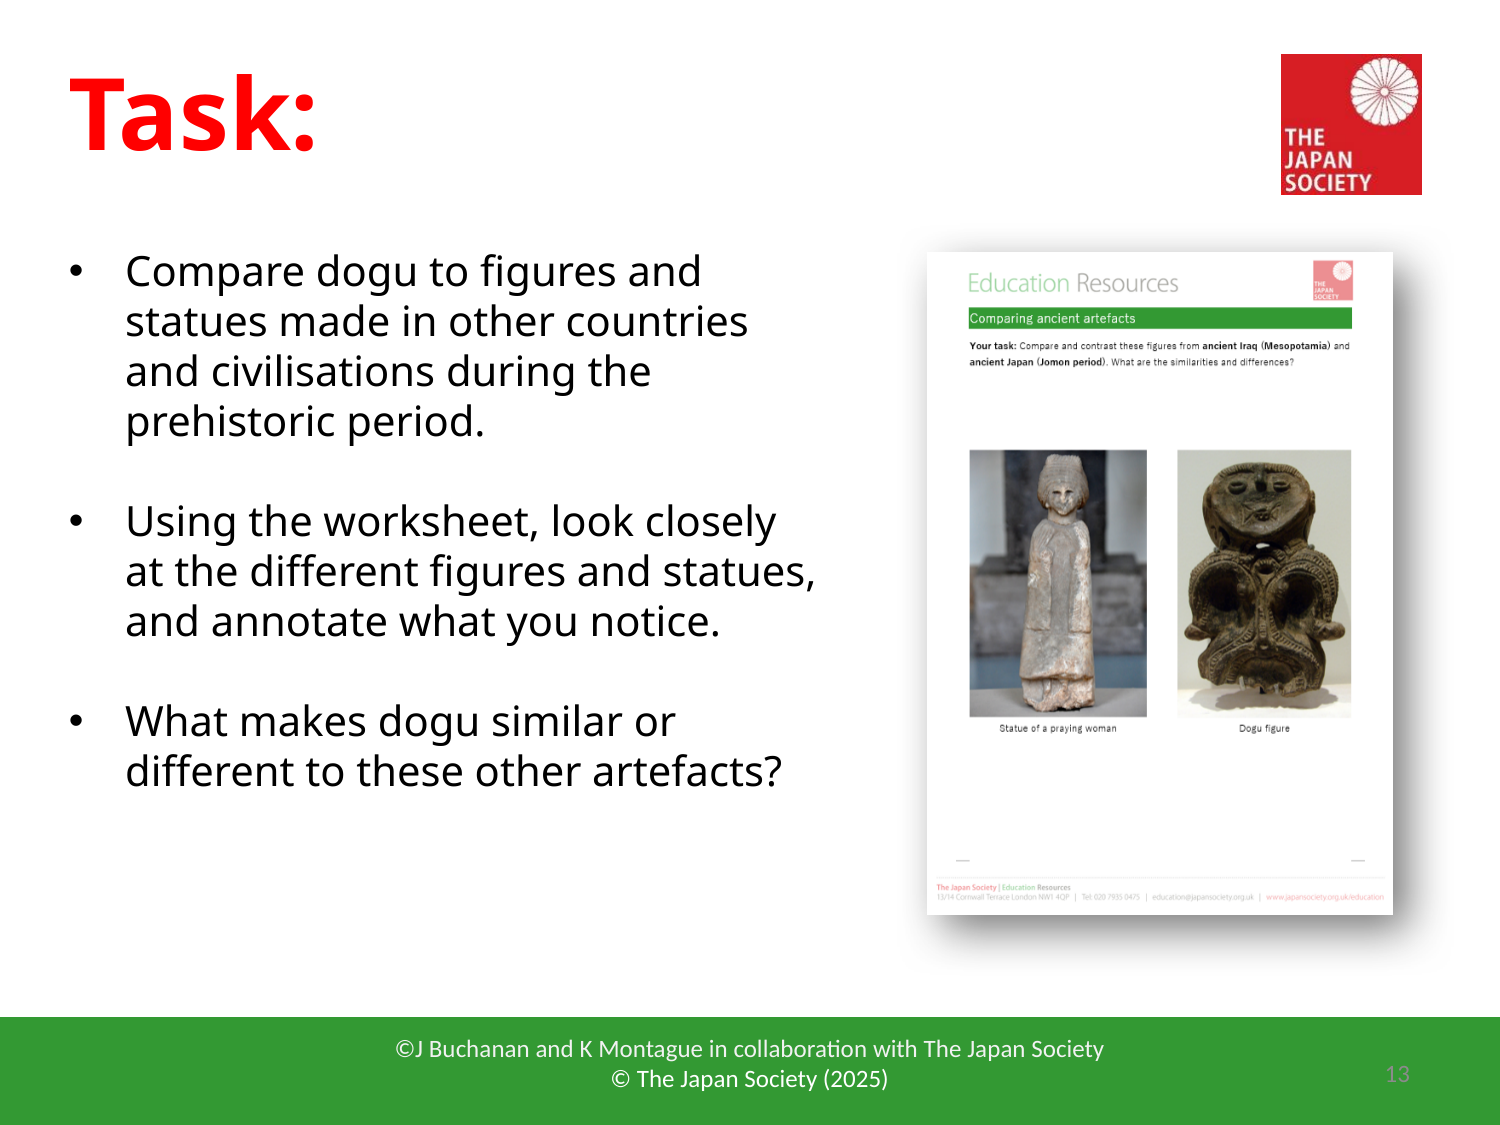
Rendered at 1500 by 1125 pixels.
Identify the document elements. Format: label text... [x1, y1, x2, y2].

picture [1281, 54, 1422, 195]
footer ©J Buchanan and K Montague in collaboration with The Japan Society © The Japan Society (2025) [0, 1061, 1500, 1125]
picture [926, 252, 1394, 915]
text_box Compare dogu to figures and statues made in other countries and civilisations during the prehistoric period. Using the worksheet, look closely at the different figures and statues, and annotate what you notice. What makes dogu similar or different to these other artefacts? [53, 237, 833, 950]
text_box Task: [53, 42, 1182, 178]
slide_number 13 [1074, 1042, 1425, 1061]
text_box [0, 1017, 1500, 1061]
